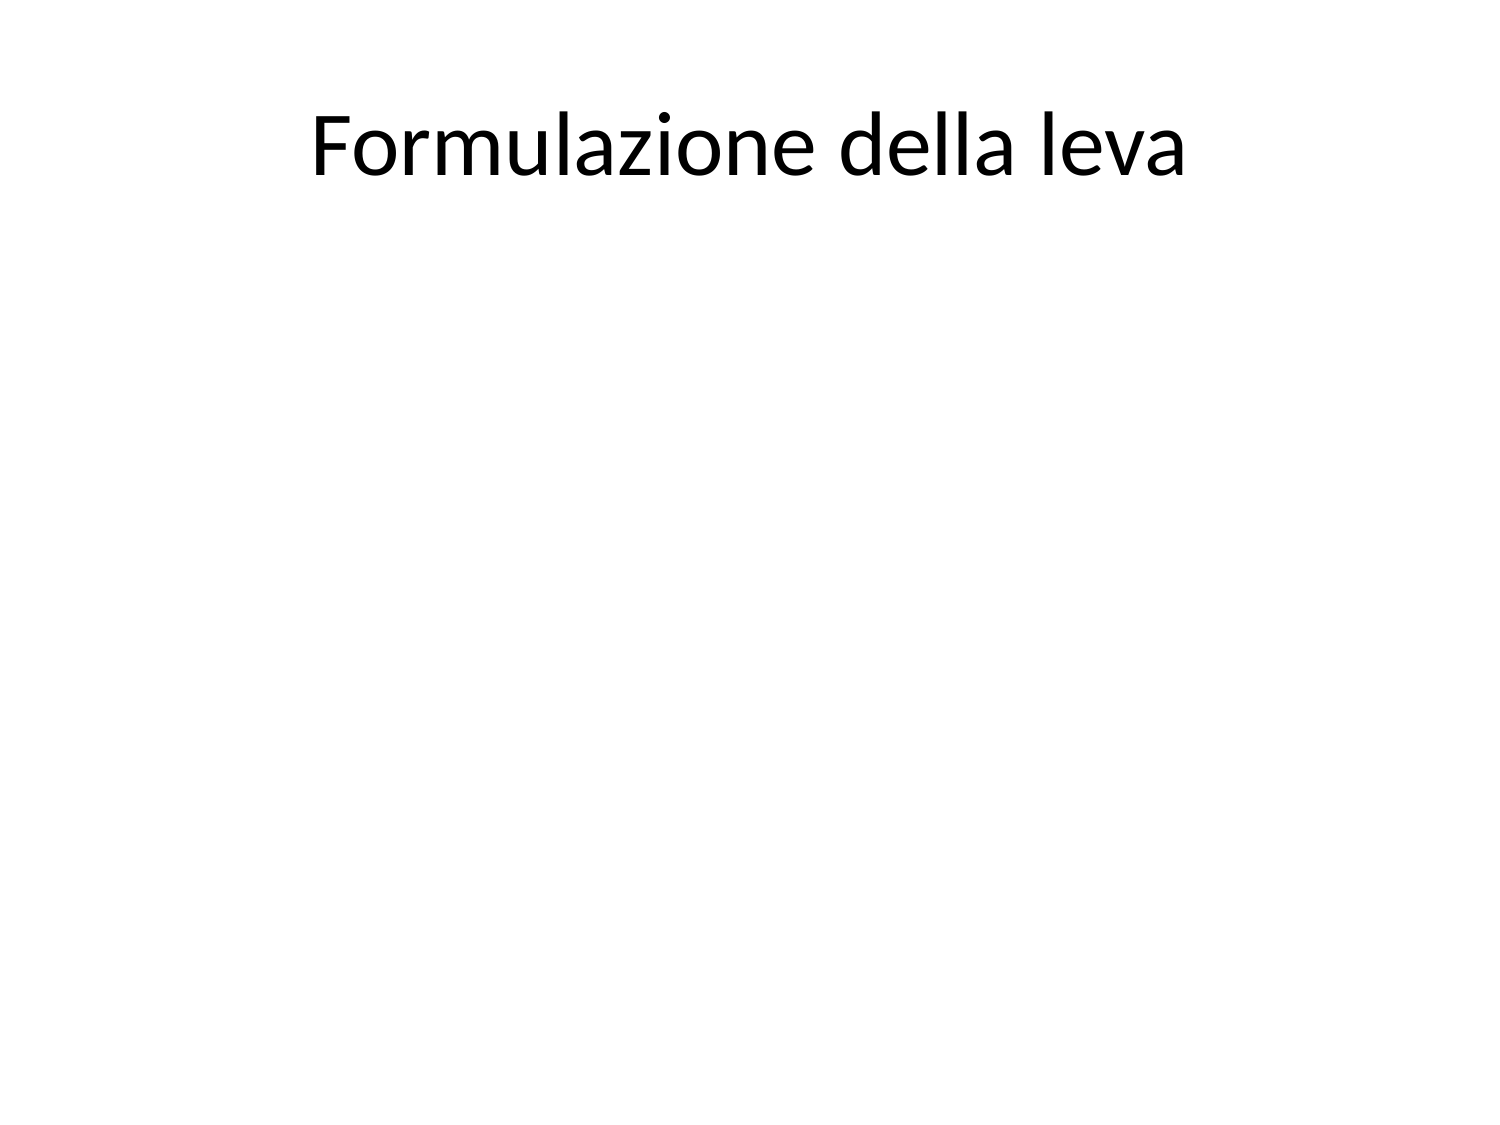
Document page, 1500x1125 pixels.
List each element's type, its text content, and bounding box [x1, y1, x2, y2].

title Formulazione della leva [75, 45, 1425, 233]
